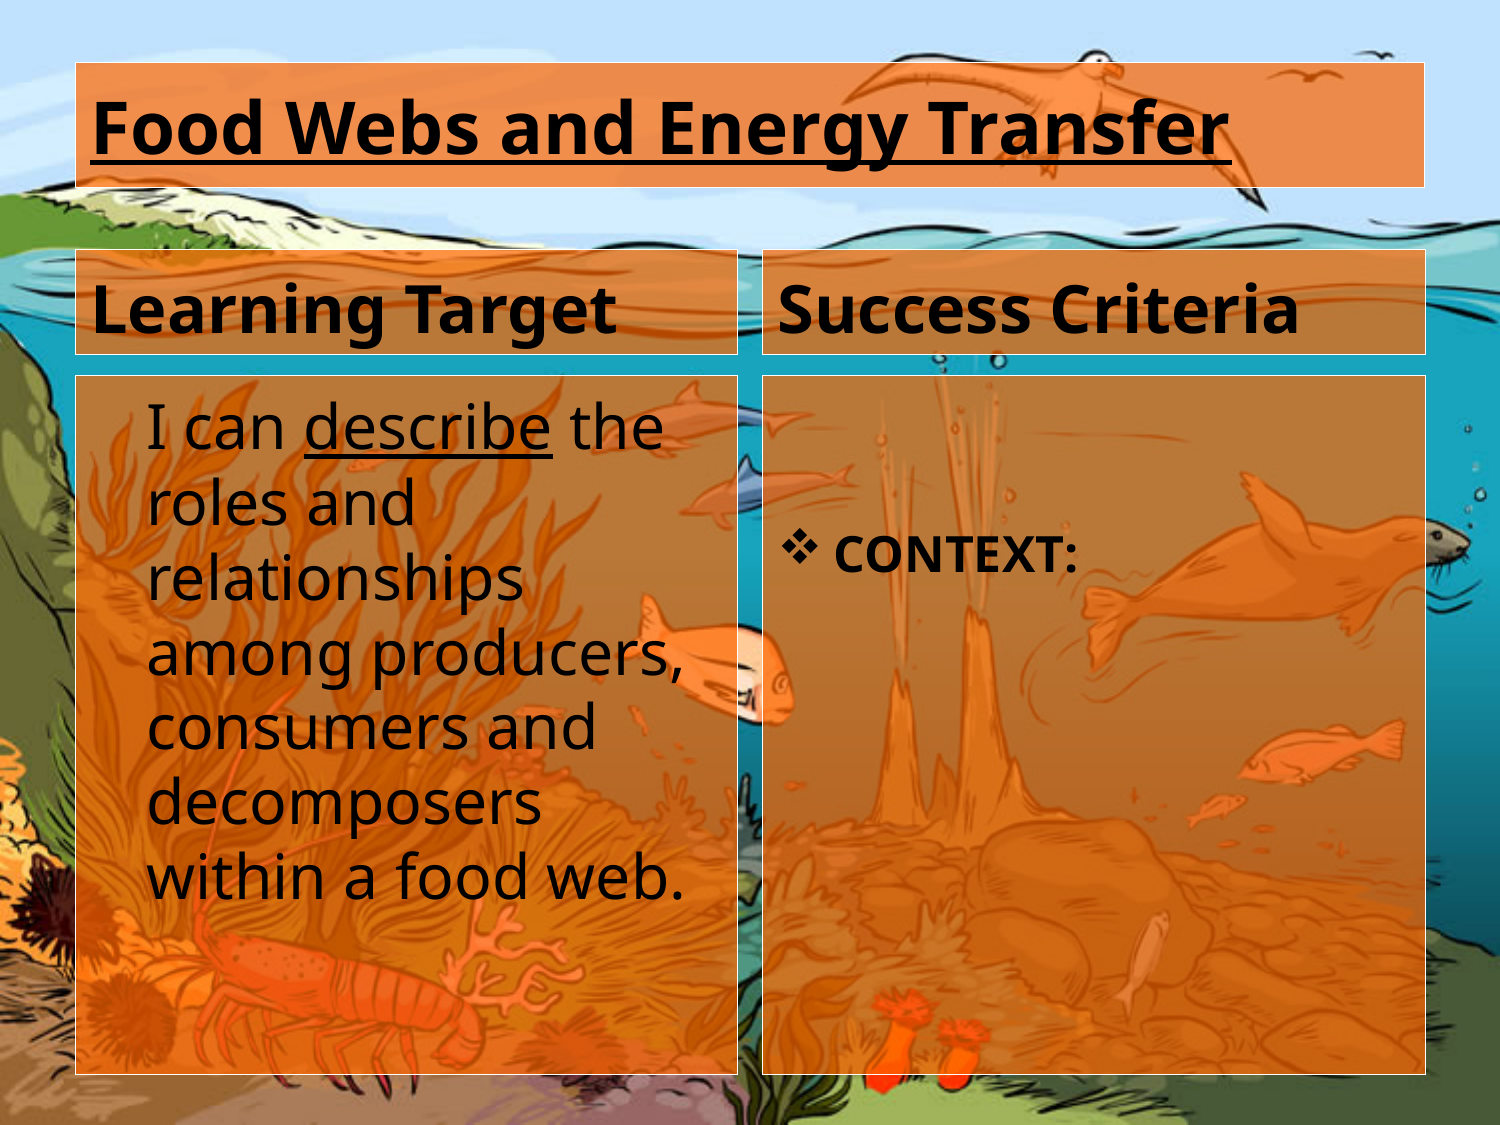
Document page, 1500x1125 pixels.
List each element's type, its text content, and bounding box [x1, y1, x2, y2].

list Learning Target [75, 249, 738, 355]
list I can describe the roles and relationships among producers, consumers and decomposers within a food web. [75, 375, 738, 1075]
list CONTEXT: [762, 375, 1426, 1075]
title Food Webs and Energy Transfer [75, 62, 1425, 188]
list Success Criteria [762, 249, 1426, 355]
picture [0, 0, 1500, 1125]
